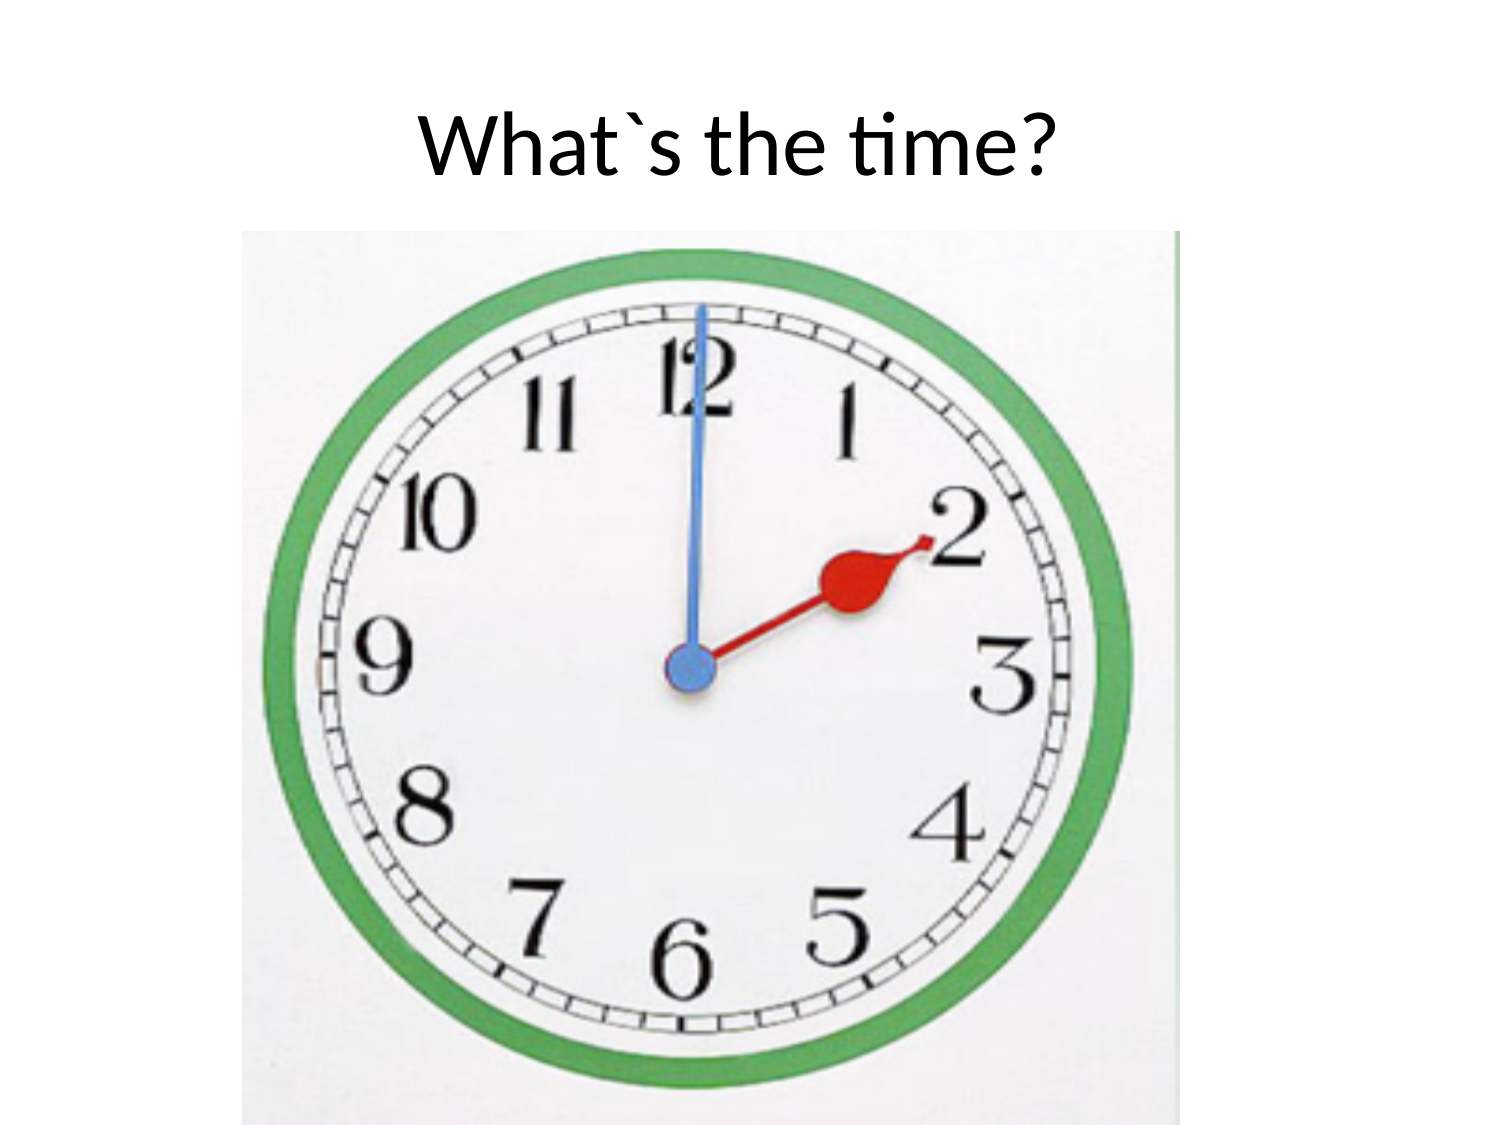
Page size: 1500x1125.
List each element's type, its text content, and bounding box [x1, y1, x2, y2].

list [241, 231, 1180, 1125]
title What`s the time? [75, 45, 1425, 233]
